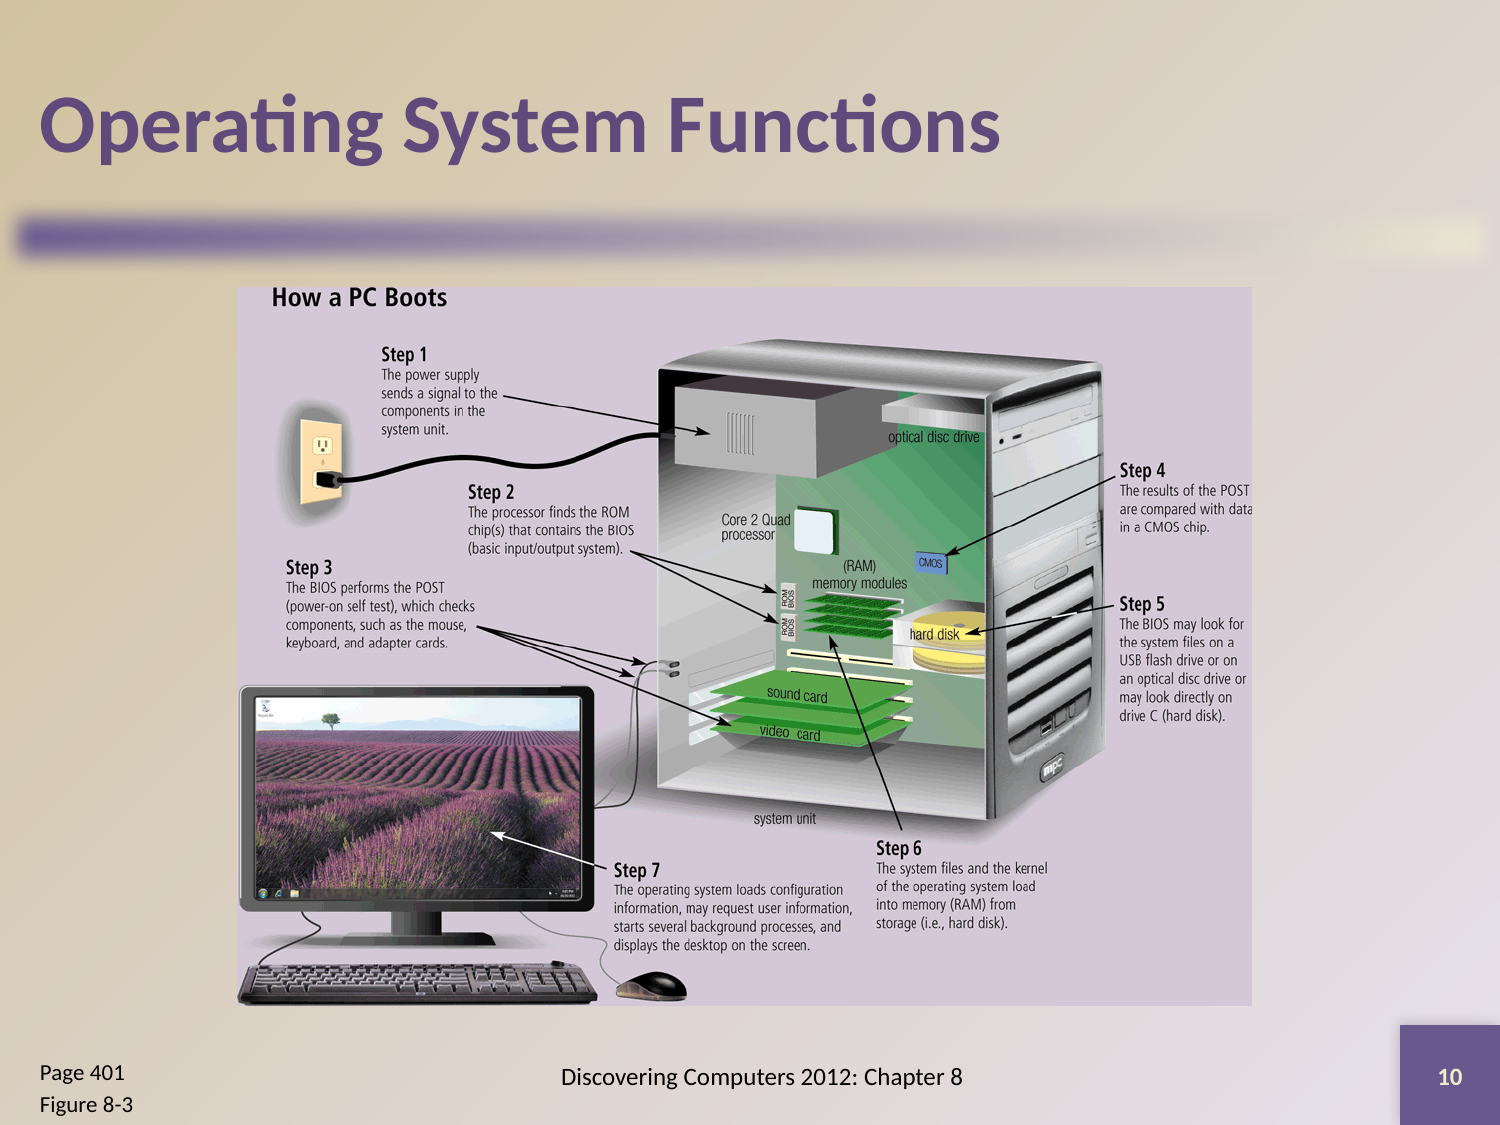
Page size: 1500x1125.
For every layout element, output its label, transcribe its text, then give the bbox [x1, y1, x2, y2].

title Operating System Functions [24, 24, 1475, 213]
list Page 401 Figure 8-3 [24, 1050, 300, 1125]
slide_number 10 [1400, 1025, 1500, 1125]
footer Discovering Computers 2012: Chapter 8 [450, 1037, 1075, 1113]
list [237, 287, 1253, 1006]
